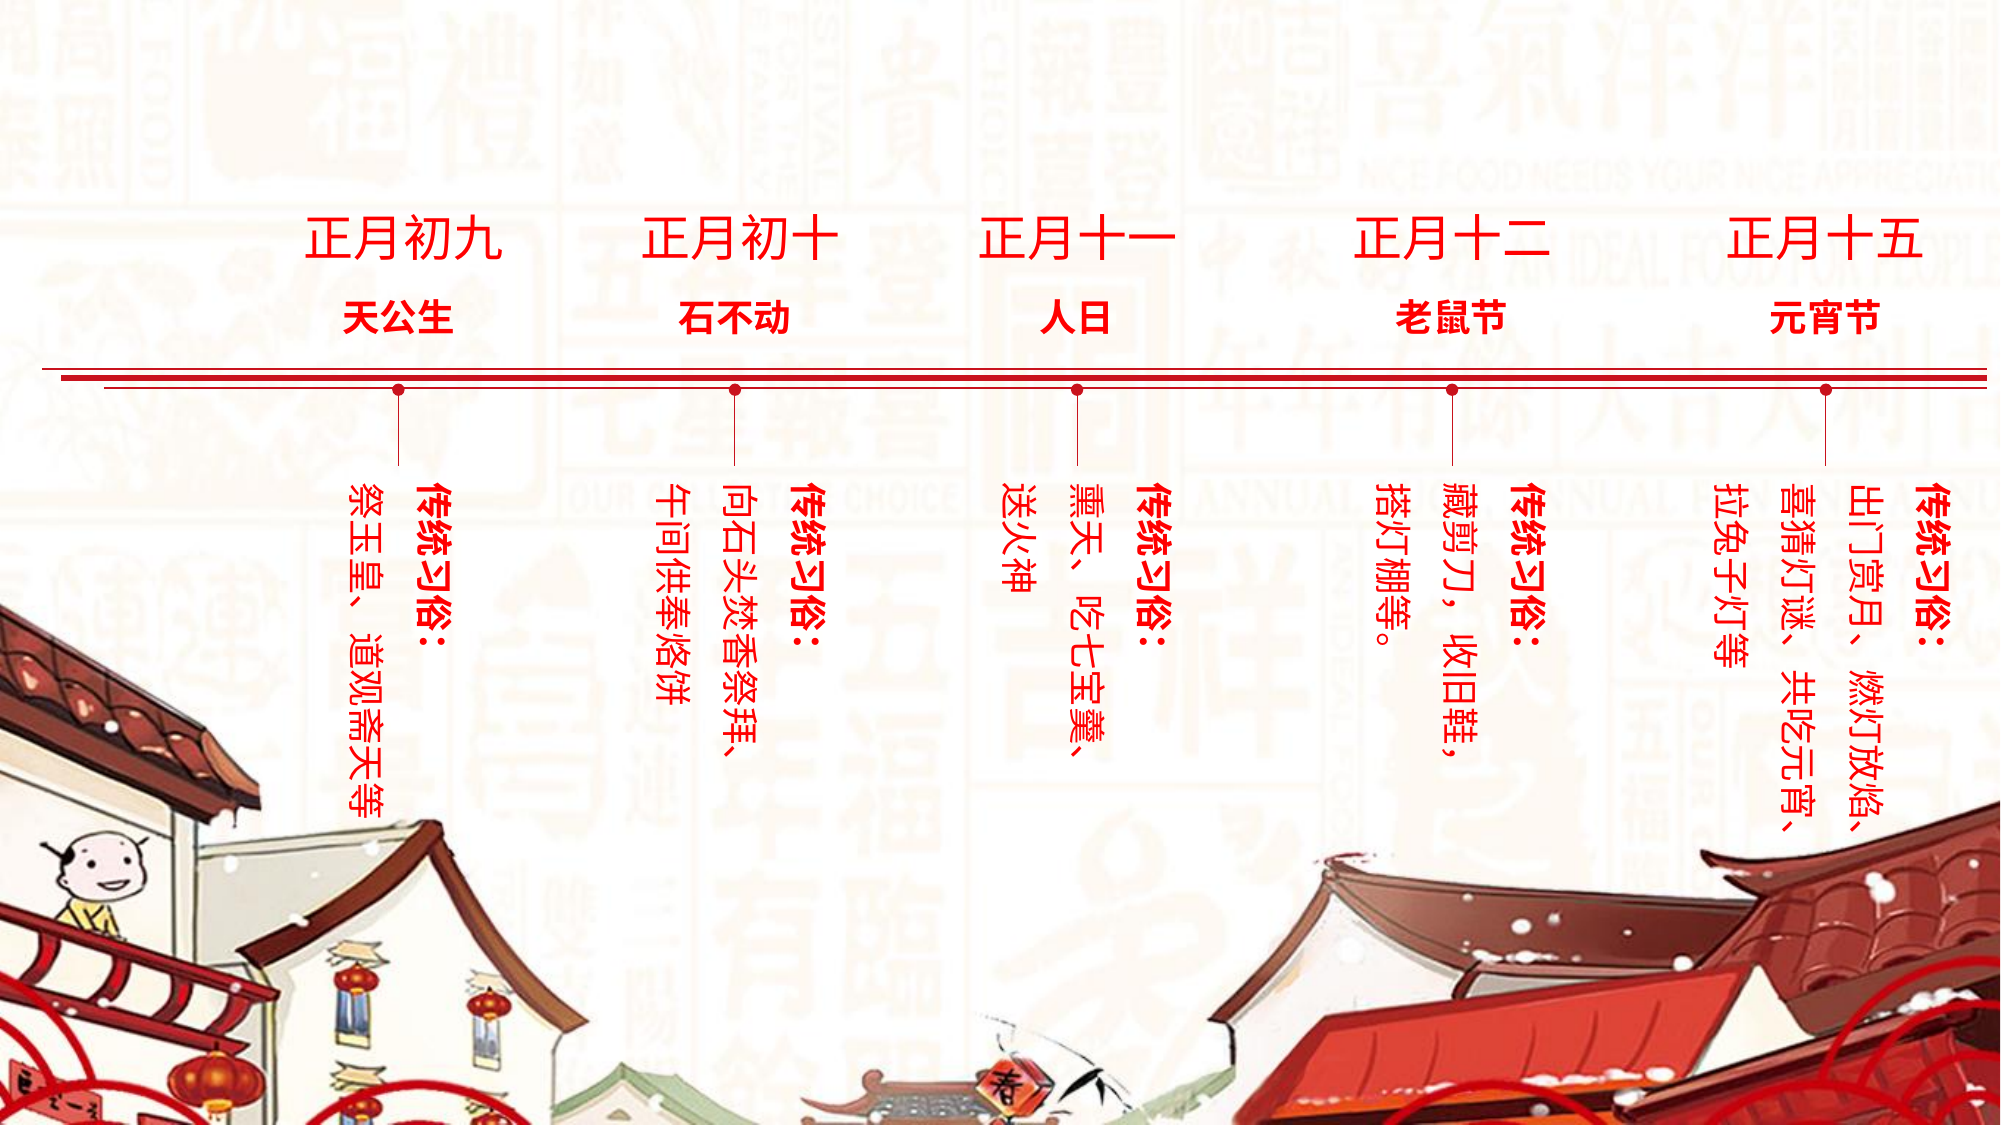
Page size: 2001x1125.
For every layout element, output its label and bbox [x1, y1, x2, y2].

text_box [1683, 199, 1987, 885]
text_box [287, 199, 521, 885]
picture [0, 0, 2001, 1125]
text_box [1335, 199, 1582, 885]
text_box [624, 199, 862, 885]
text_box [960, 199, 1209, 885]
